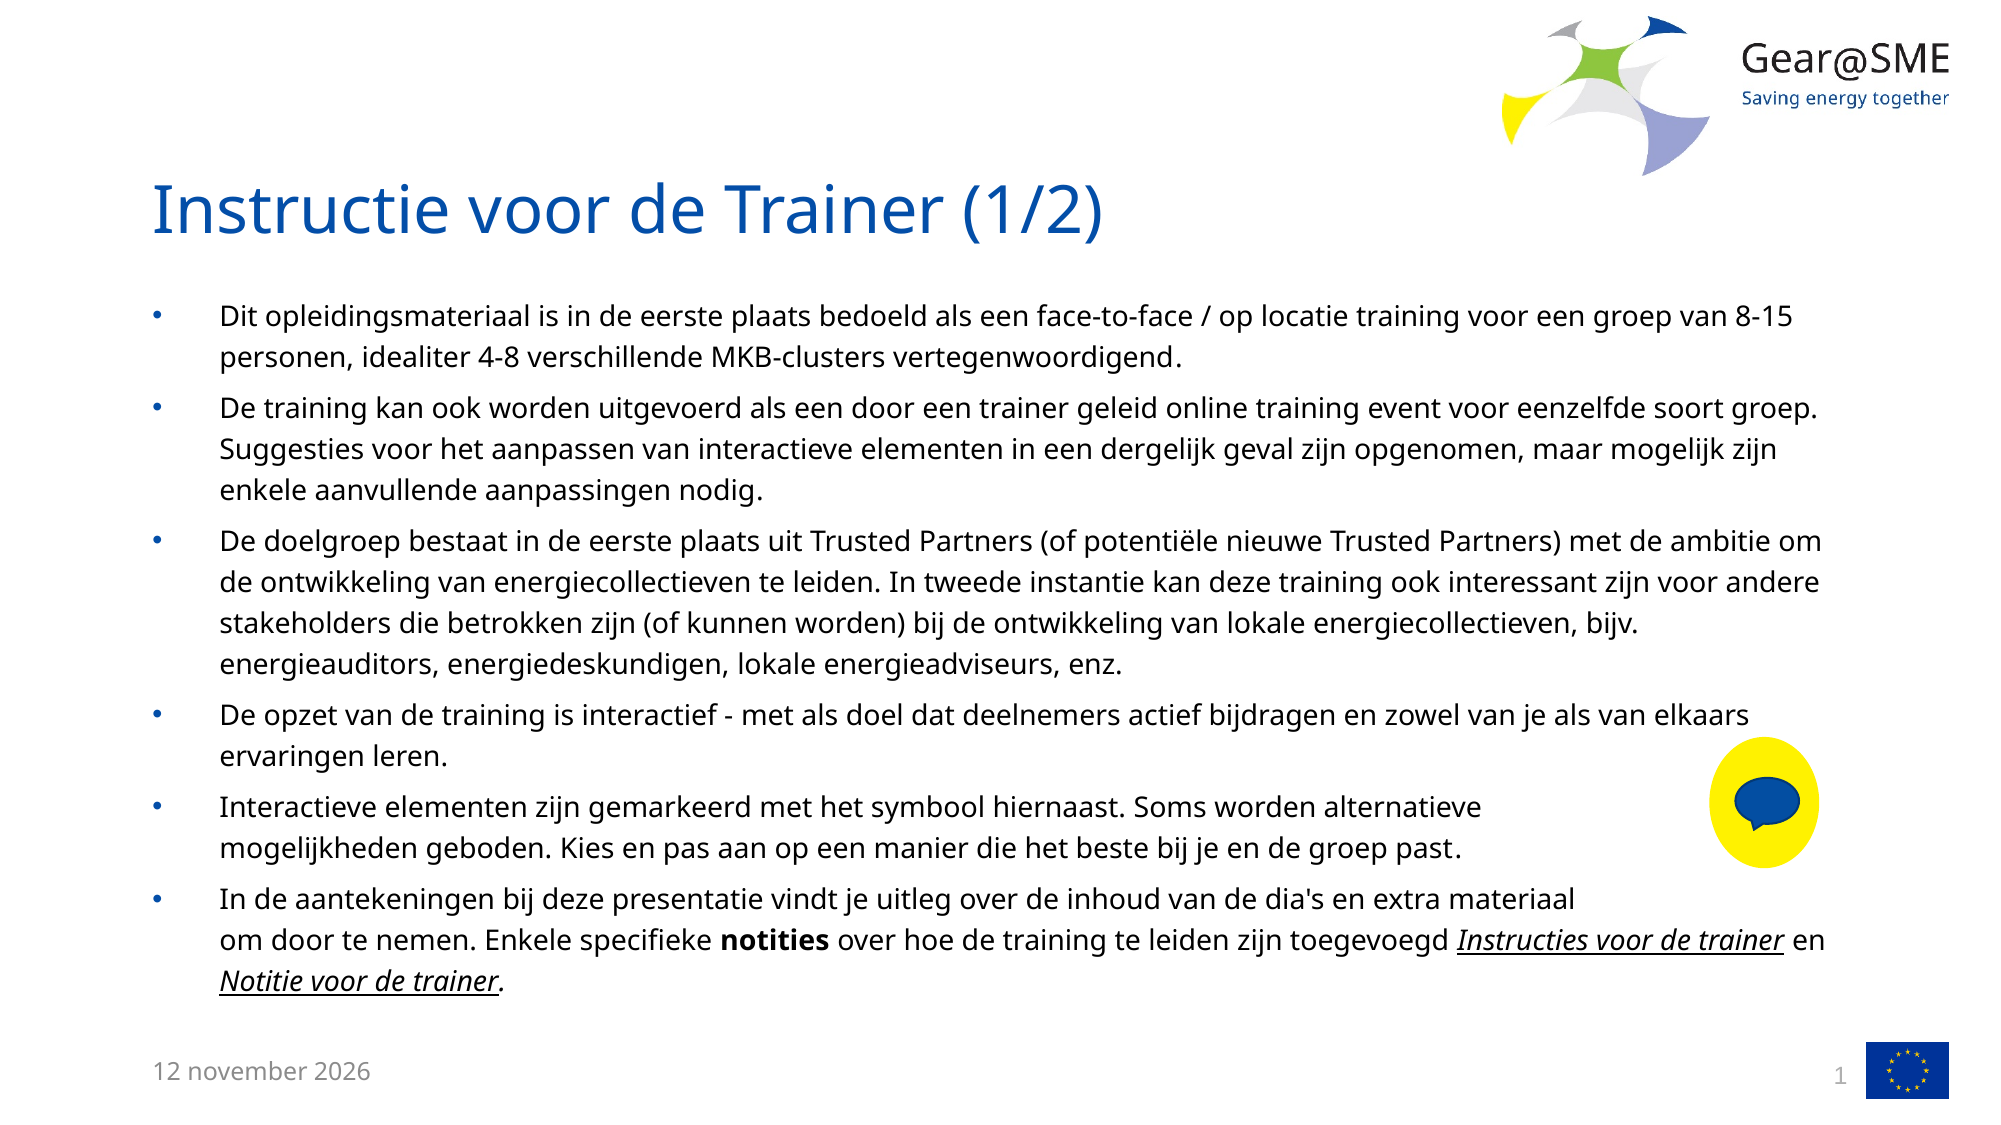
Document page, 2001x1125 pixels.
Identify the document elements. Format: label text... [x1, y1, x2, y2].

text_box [1710, 737, 1819, 868]
picture [1866, 1042, 1949, 1099]
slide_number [137, 1042, 588, 1103]
picture [1502, 16, 1949, 176]
slide_number 1 [1412, 1044, 1863, 1104]
title Instructie voor de Trainer (1/2) [137, 125, 1863, 283]
list Dit opleidingsmateriaal is in de eerste plaats bedoeld als een face-to-face / op locatie training voor een groep van 8-15 personen, idealiter 4-8 verschillende MKB-clusters vertegenwoordigend. De training kan ook worden uitgevoerd als een door een trainer geleid online training event voor eenzelfde soort groep. Suggesties voor het aanpassen van interactieve elementen in een dergelijk geval zijn opgenomen, maar mogelijk zijn enkele aanvullende aanpassingen nodig. De doelgroep bestaat in de eerste plaats uit Trusted Partners (of potentiële nieuwe Trusted Partners) met de ambitie om de ontwikkeling van energiecollectieven te leiden. In tweede instantie kan deze training ook interessant zijn voor andere stakeholders die betrokken zijn (of kunnen worden) bij de ontwikkeling van lokale energiecollectieven, bijv. energieauditors, energiedeskundigen, lokale energieadviseurs, enz. De opzet van de training is interactief - met als doel dat deelnemers actief bijdragen en zowel van je als van elkaars ervaringen leren. Interactieve elementen zijn gemarkeerd met het symbool hiernaast. Soms worden alternatieve mogelijkheden geboden. Kies en pas aan op een manier die het beste bij je en de groep past. In de aantekeningen bij deze presentatie vindt je uitleg over de inhoud van de dia's en extra materiaal om door te nemen. Enkele specifieke notities over hoe de training te leiden zijn toegevoegd Instructies voor de trainer en Notitie voor de trainer. [137, 283, 1863, 1014]
